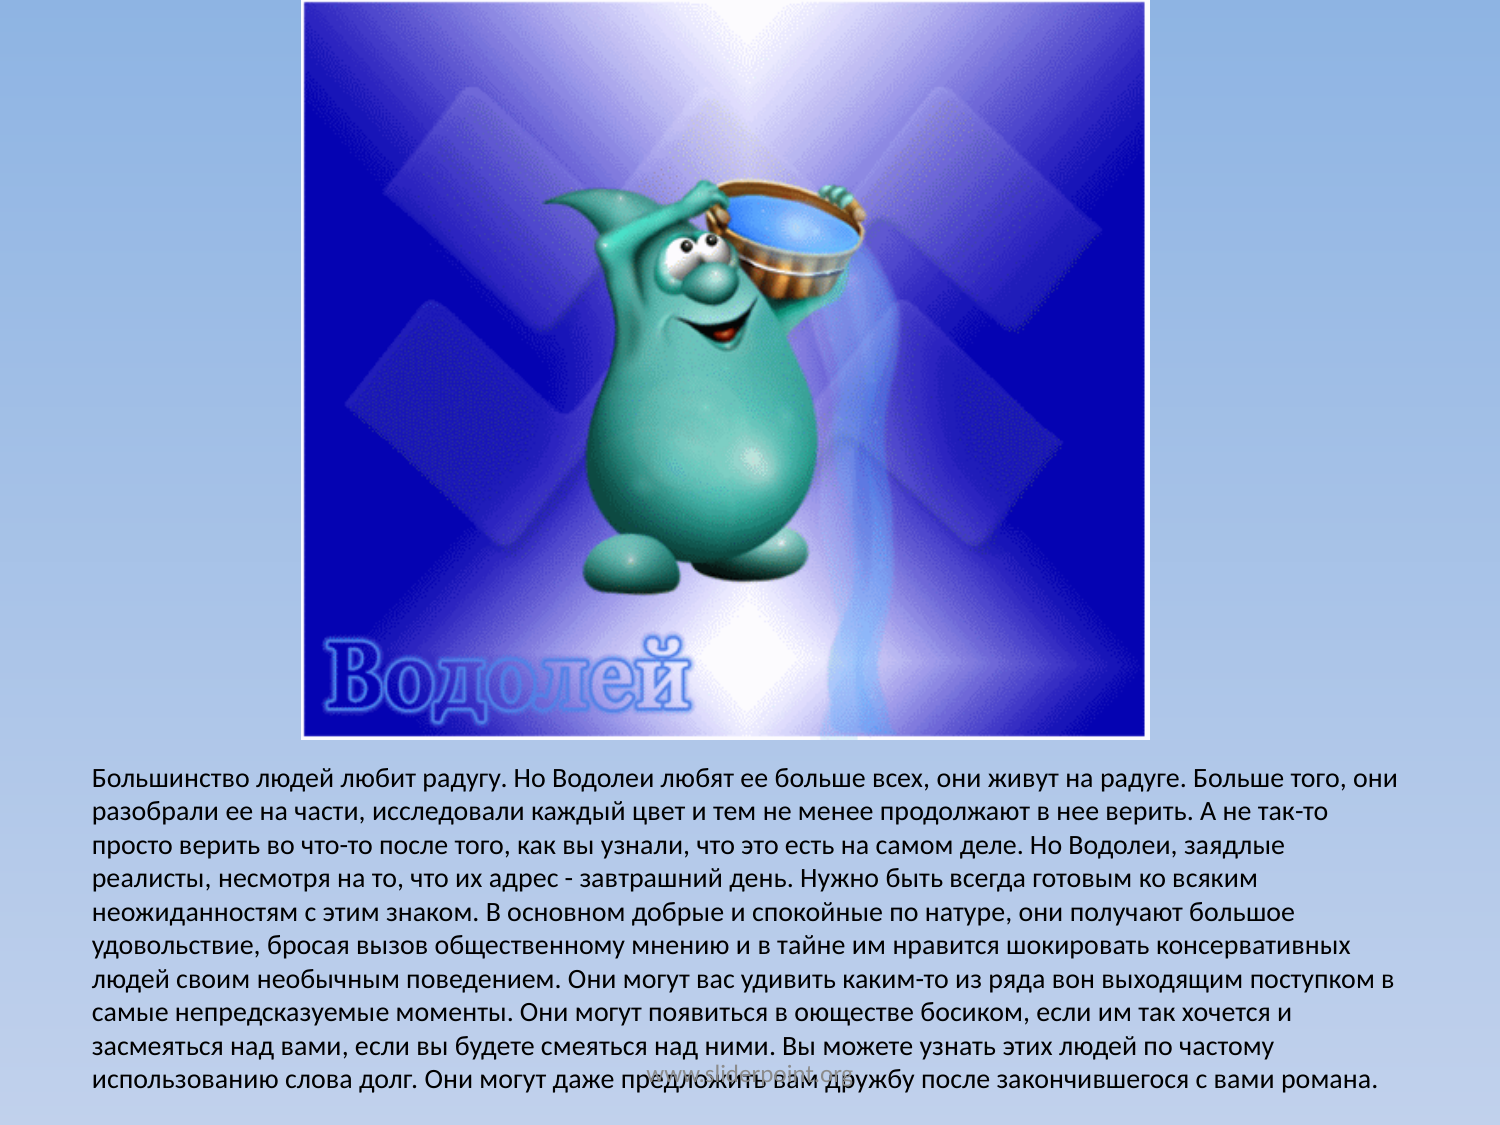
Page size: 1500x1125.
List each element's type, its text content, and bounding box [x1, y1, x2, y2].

list Большинство людей любит радугу. Но Водолеи любят ее больше всех, они живут на радуге. Больше того, они разобрали ее на части, исследовали каждый цвет и тем не менее продолжают в нее верить. А не так-то просто верить во что-то после того, как вы узнали, что это есть на самом деле. Но Водолеи, заядлые реалисты, несмотря на то, что их адрес - завтрашний день. Нужно быть всегда готовым ко всяким неожиданностям с этим знаком. В основном добрые и спокойные по натуре, они получают большое удовольствие, бросая вызов общественному мнению и в тайне им нравится шокировать консервативных людей своим необычным поведением. Они могут вас удивить каким-то из ряда вон выходящим поступком в самые непредсказуемые моменты. Они могут появиться в оюществе босиком, если им так хочется и засмеяться над вами, если вы будете смеяться над ними. Вы можете узнать этих людей по частому использованию слова долг. Они могут даже предложить вам дружбу после закончившегося с вами романа. [76, 751, 1428, 1125]
picture [300, 0, 1150, 740]
footer www.sliderpoint.org [512, 1042, 988, 1103]
